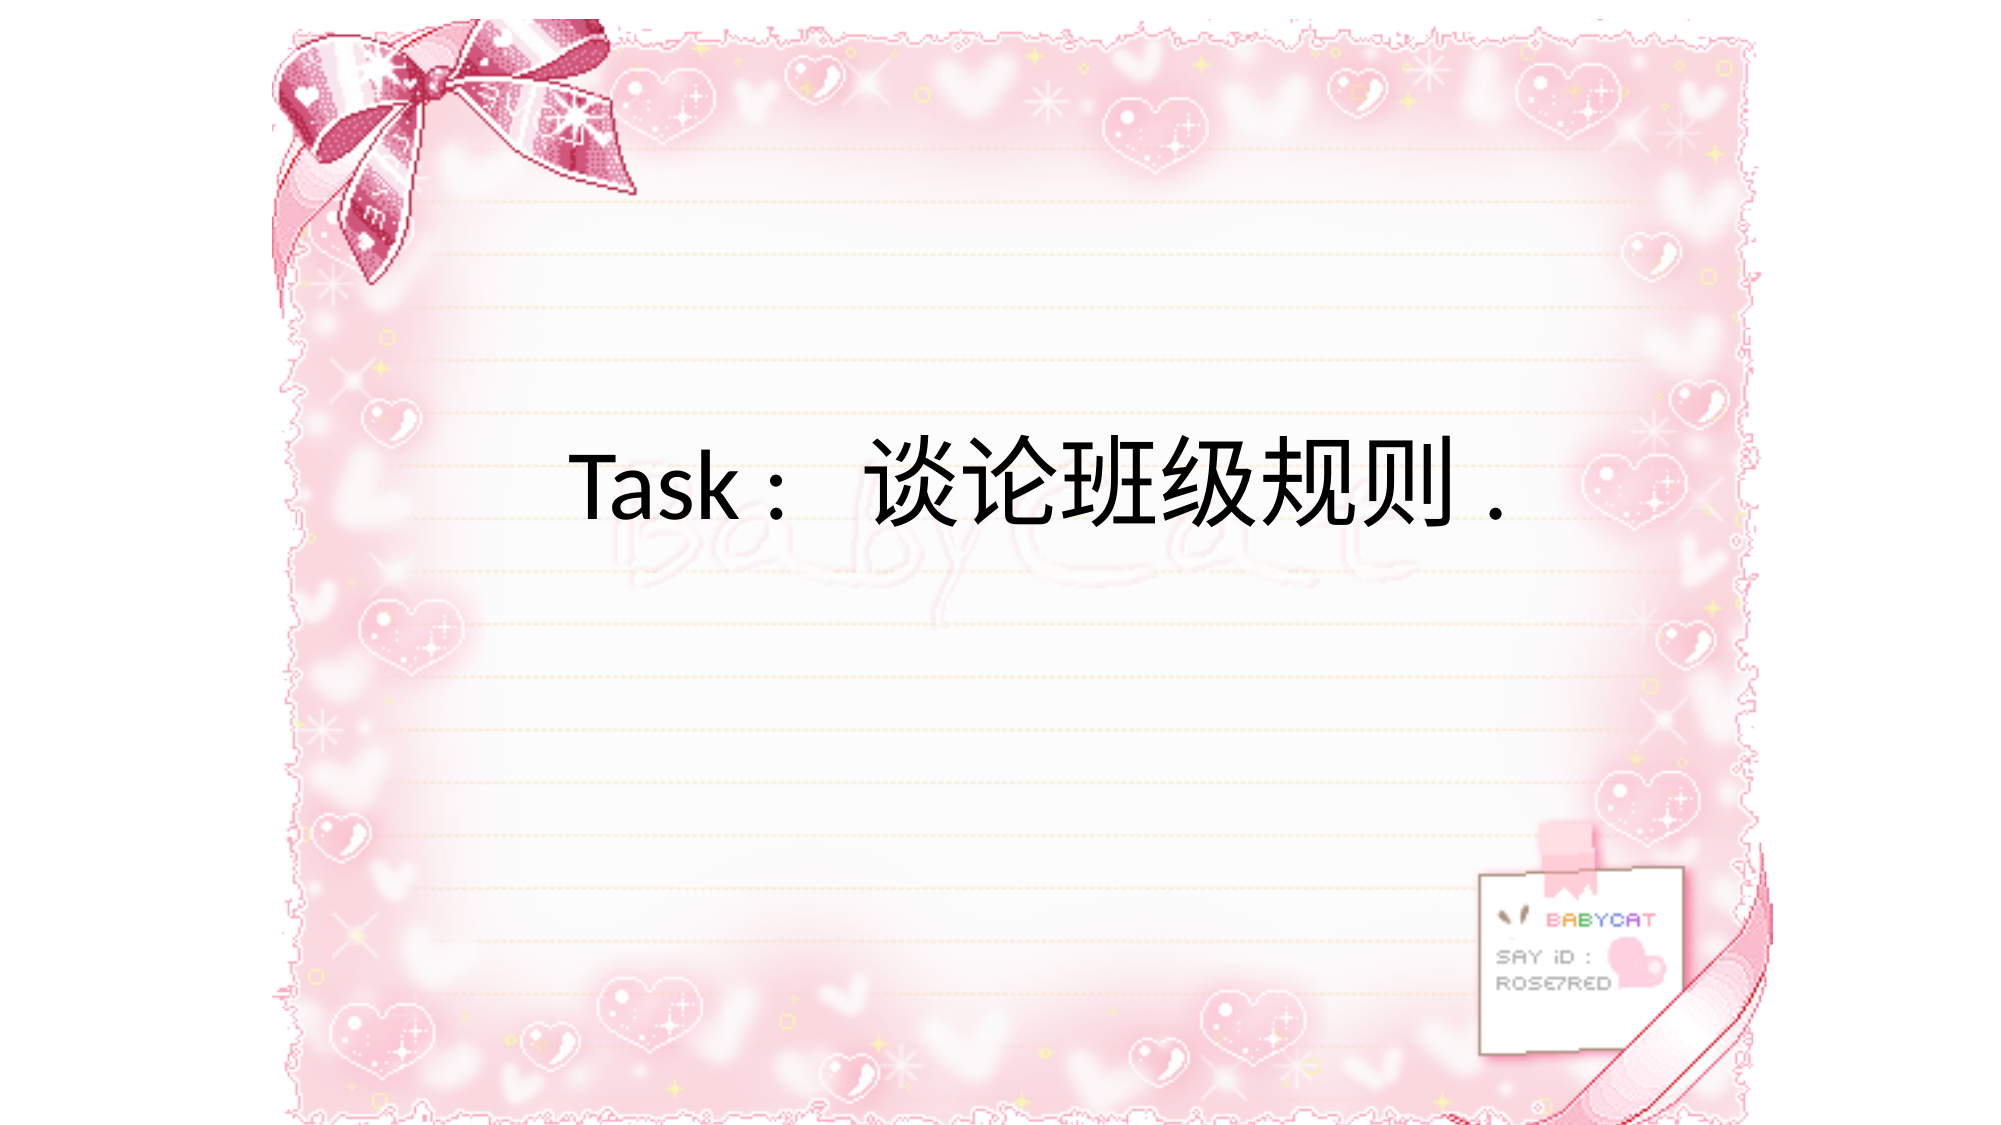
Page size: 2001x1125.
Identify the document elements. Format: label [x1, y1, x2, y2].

picture [272, 18, 1773, 1125]
